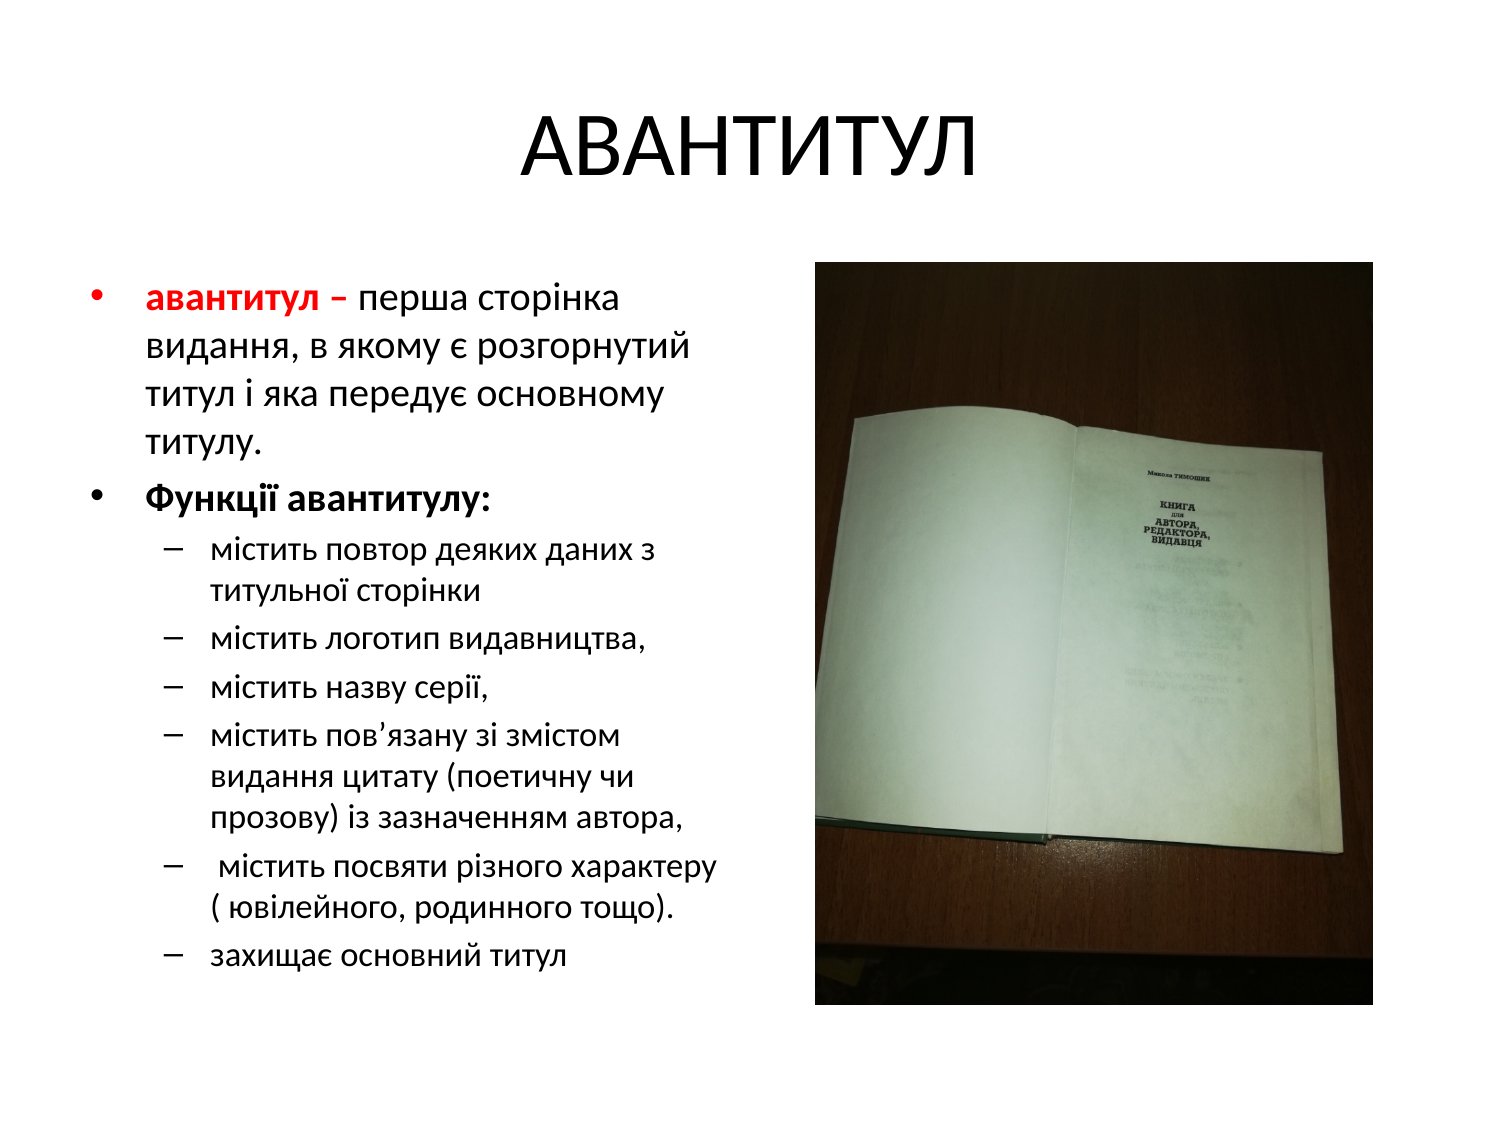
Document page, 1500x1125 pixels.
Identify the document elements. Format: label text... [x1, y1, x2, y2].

title АВАНТИТУЛ [74, 44, 1426, 233]
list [815, 262, 1373, 1006]
list авантитул – перша сторінка видання, в якому є розгорнутий титул і яка передує основному титулу. Функції авантитулу: містить повтор деяких даних з титульної сторінки містить логотип видавництва, містить назву серії, містить пов’язану зі змістом видання цитату (поетичну чи прозову) із зазначенням автора, містить посвяти різного характеру ( ювілейного, родинного тощо). захищає основний титул [74, 262, 738, 1006]
